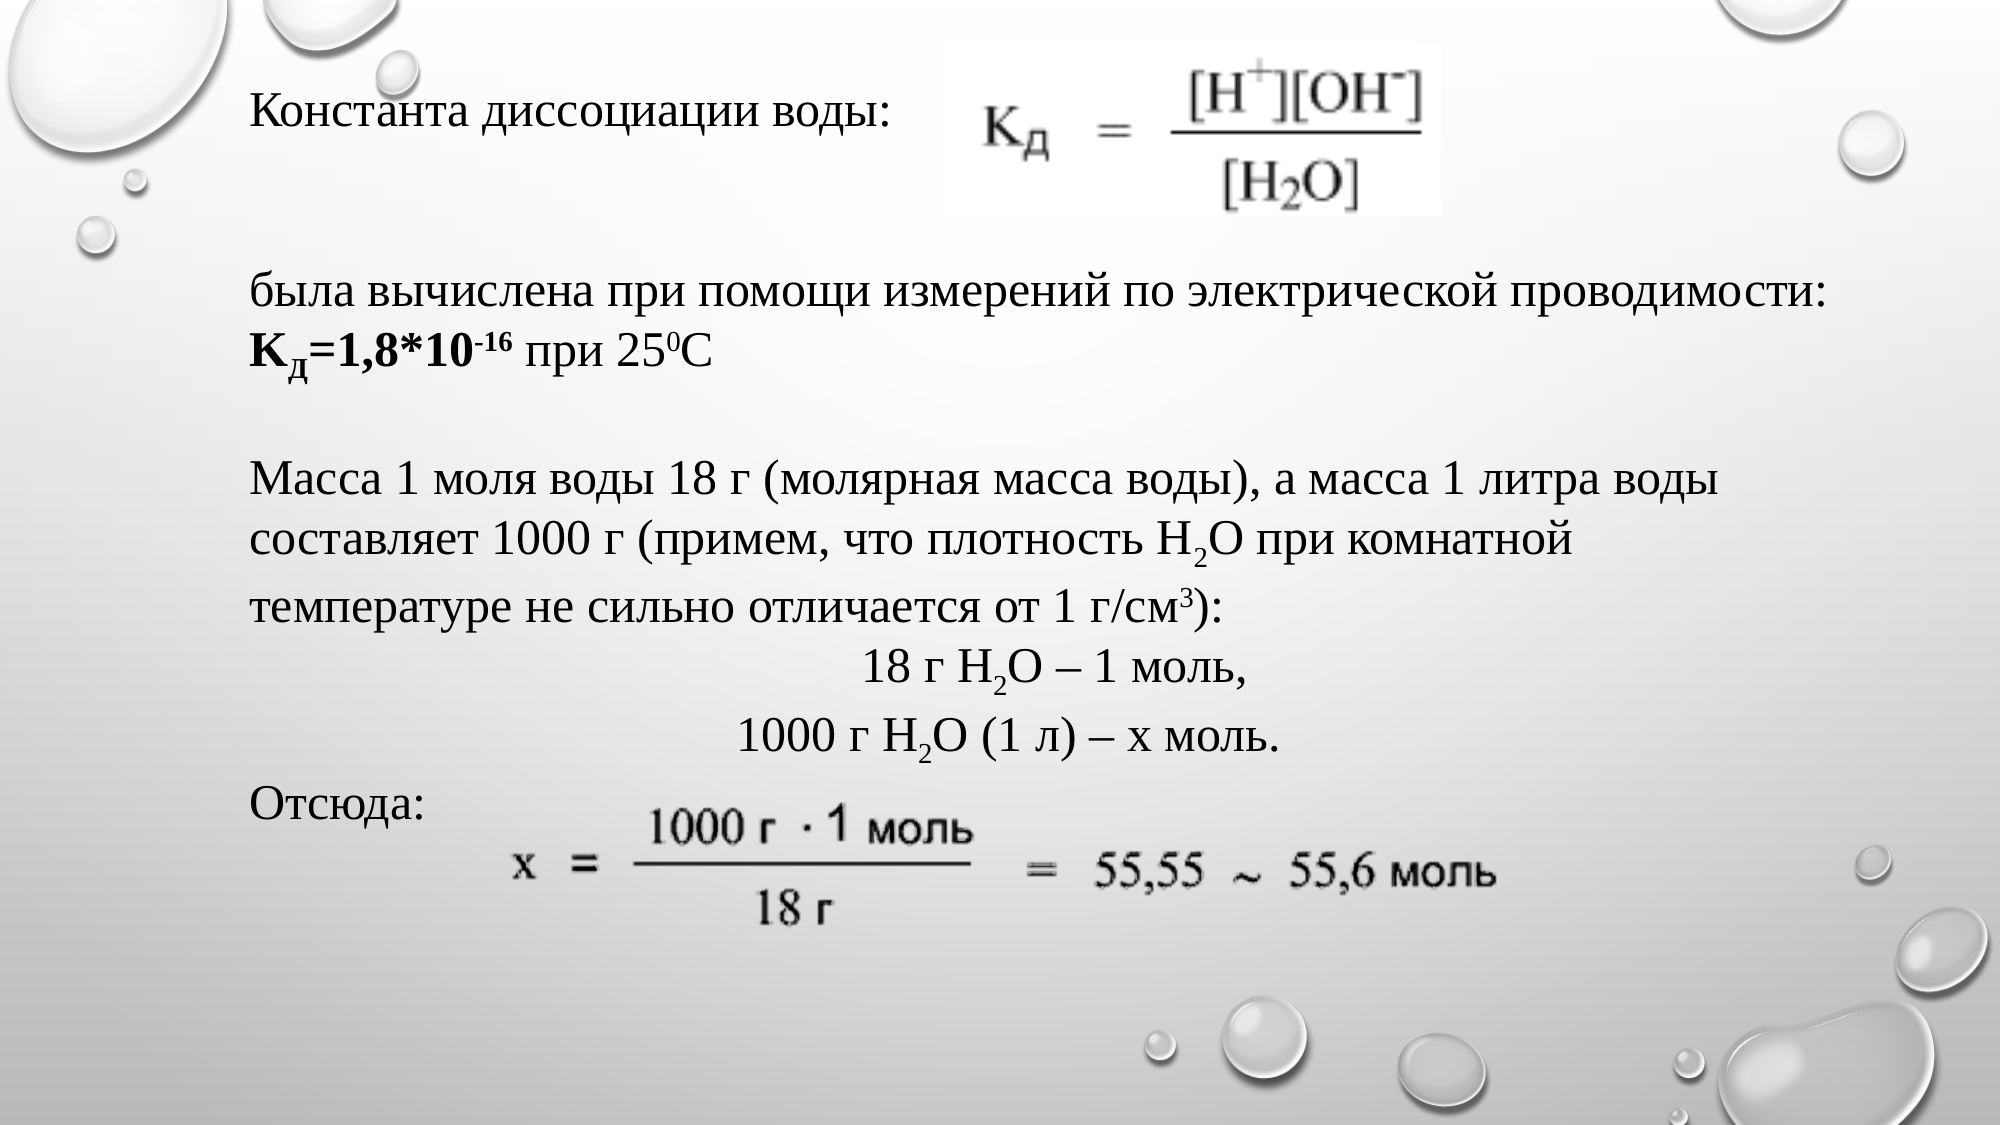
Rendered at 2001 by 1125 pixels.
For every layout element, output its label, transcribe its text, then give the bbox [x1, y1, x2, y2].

picture [0, 0, 2000, 1125]
text_box Константа диссоциации воды: была вычислена при помощи измерений по электрической проводимости: KД=1,8*10-16 при 250С Масса 1 моля воды 18 г (молярная масса воды), а масса 1 литра воды составляет 1000 г (примем, что плотность Н2О при комнатной температуре не сильно отличается от 1 г/см3): 18 г Н2О – 1 моль, 1000 г Н2О (1 л) – х моль. Отсюда: [234, 69, 1861, 882]
